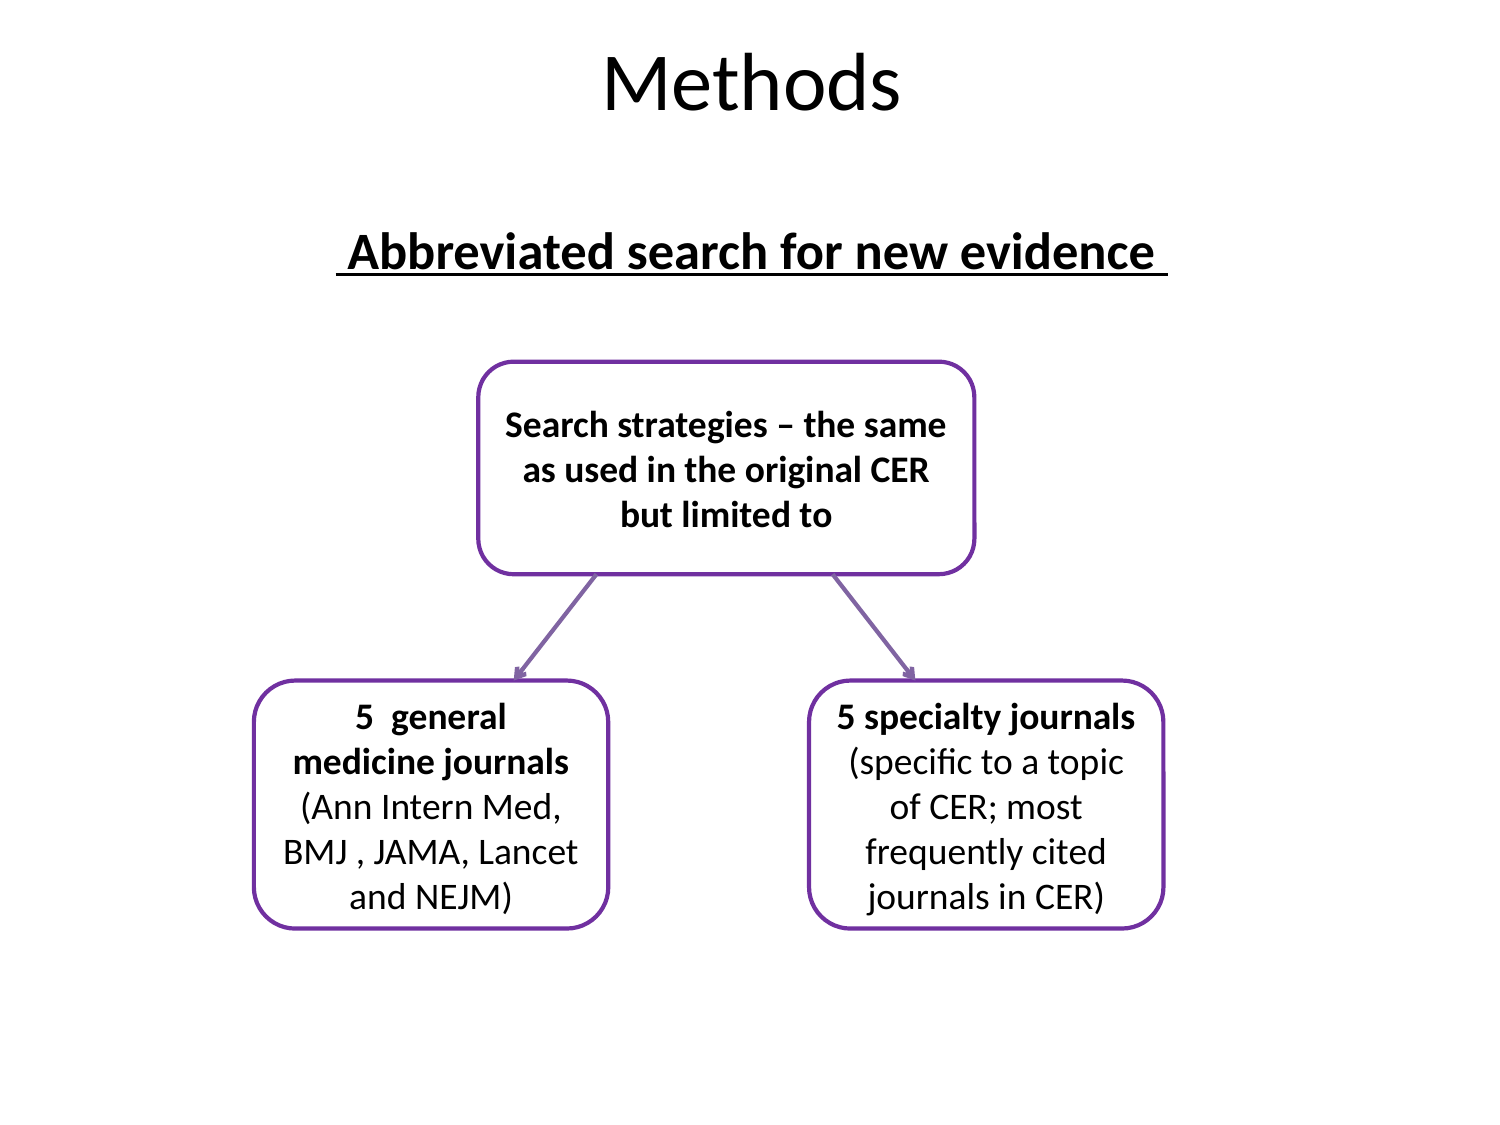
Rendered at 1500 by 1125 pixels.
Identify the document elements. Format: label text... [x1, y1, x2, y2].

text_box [501, 585, 609, 669]
text_box 5 general medicine journals (Ann Intern Med, BMJ , JAMA, Lancet and NEJM) [251, 678, 611, 931]
title Methods Abbreviated search for new evidence [76, 19, 1427, 289]
text_box Search strategies – the same as used in the original CER but limited to [476, 359, 977, 577]
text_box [820, 585, 928, 669]
text_box 5 specialty journals (specific to a topic of CER; most frequently cited journals in CER) [806, 678, 1166, 931]
